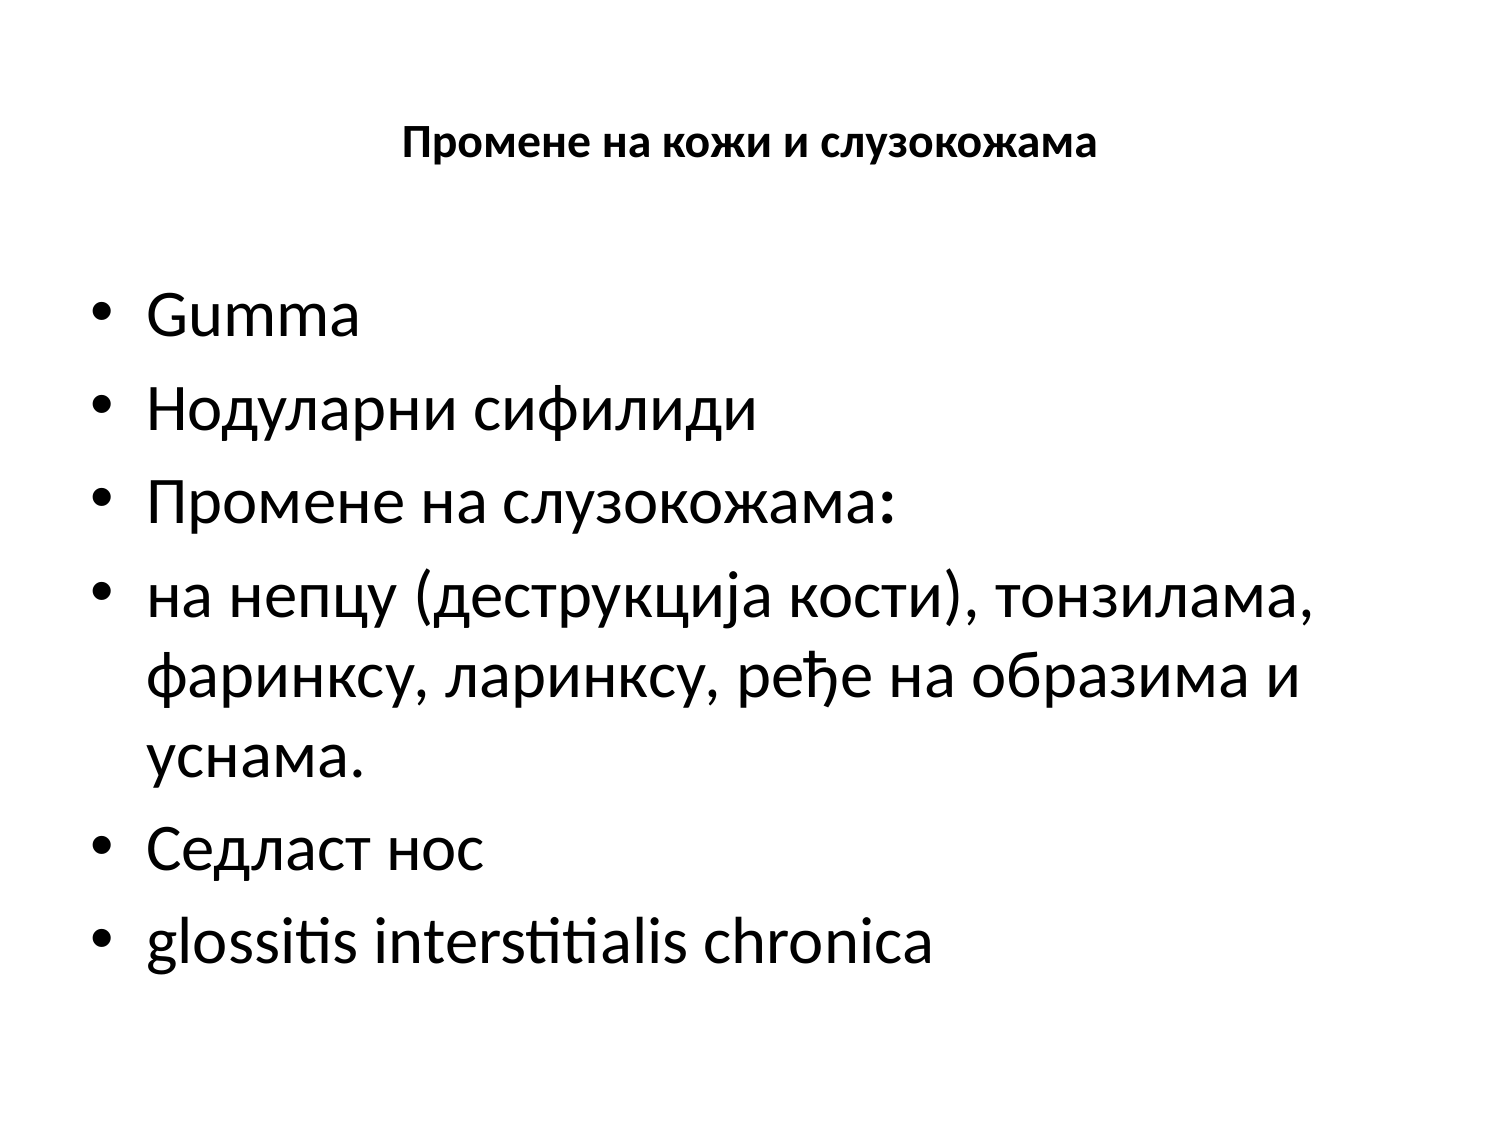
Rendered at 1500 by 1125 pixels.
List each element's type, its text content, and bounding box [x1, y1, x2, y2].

list Gumma Нодуларни сифилиди Промене на слузокожама: на непцу (деструкција кости), тонзилама, фаринксу, ларинксу, ређе на образима и уснама. Седласт нос glossitis interstitialis chronica [75, 262, 1425, 1005]
title Промене на кожи и слузокожама [75, 45, 1425, 233]
